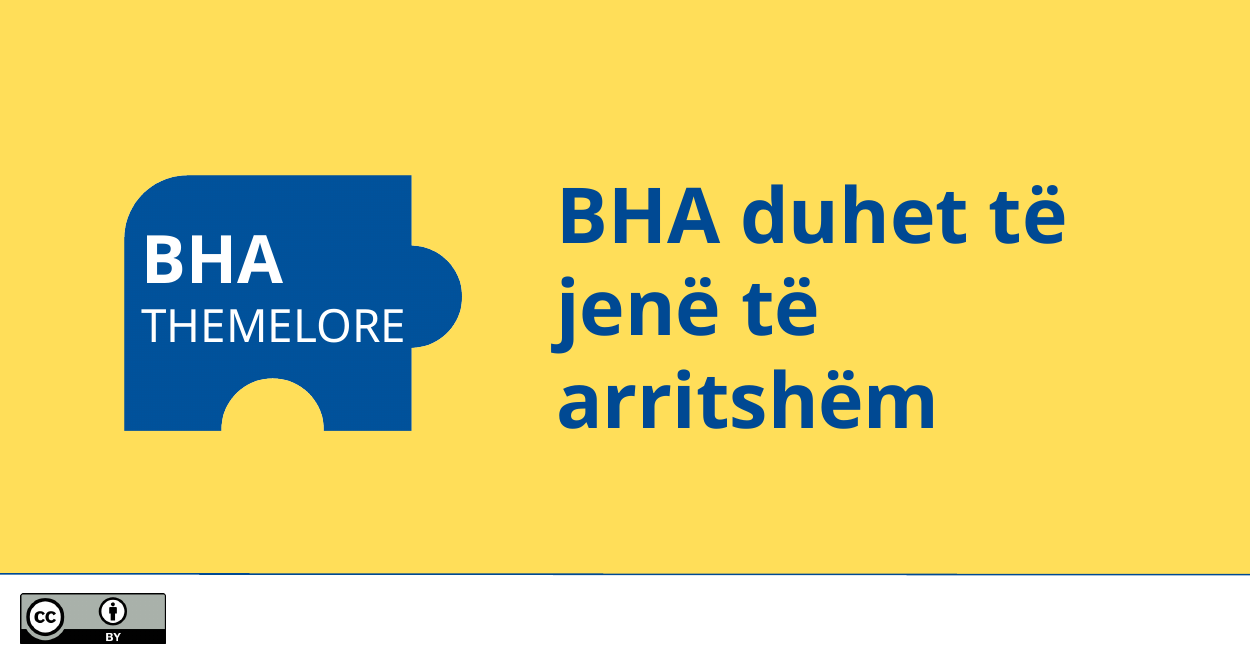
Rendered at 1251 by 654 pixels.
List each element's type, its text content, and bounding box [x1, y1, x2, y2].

text_box BHA THEMELORE [466, 202, 706, 367]
picture [20, 592, 166, 645]
text_box [0, 582, 1250, 654]
text_box BHA duhet të jenë të arritshëm [544, 154, 1201, 456]
picture [124, 174, 462, 432]
